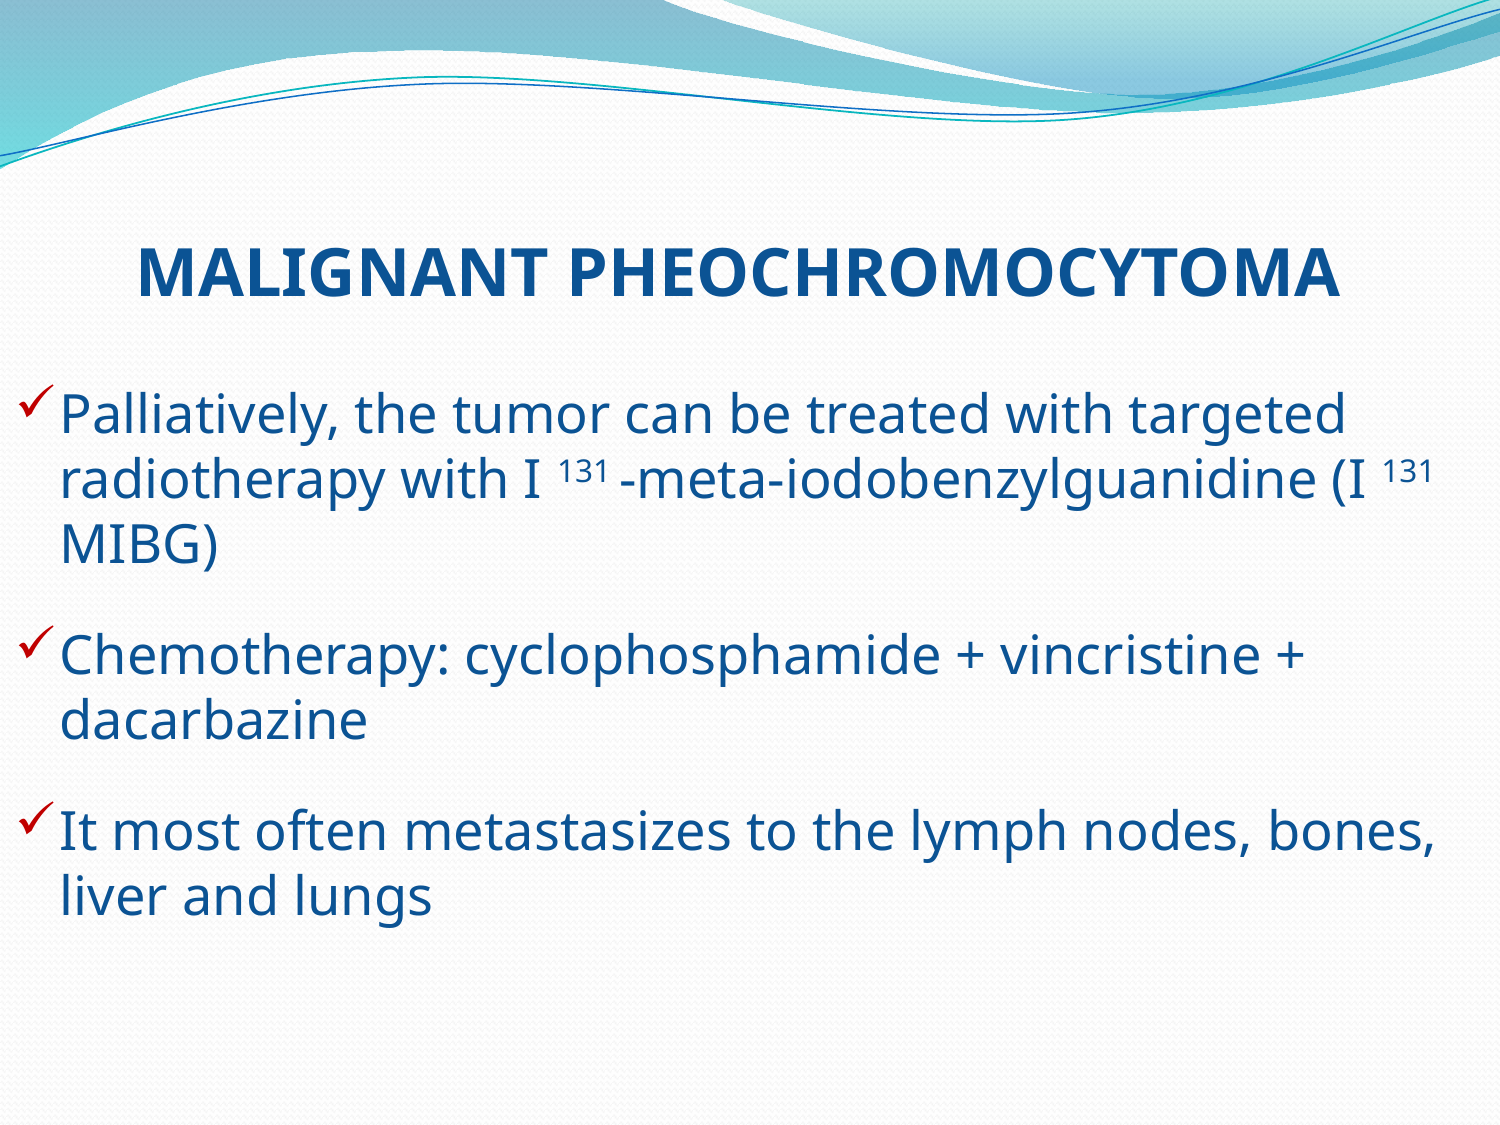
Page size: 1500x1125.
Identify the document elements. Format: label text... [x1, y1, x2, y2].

list MALIGNANT PHEOCHROMOCYTOMA Palliatively, the tumor can be treated with targeted radiotherapy with I 131 -meta-iodobenzylguanidine (I 131 MIBG) Chemotherapy: cyclophosphamide + vincristine + dacarbazine It most often metastasizes to the lymph nodes, bones, liver and lungs [0, 222, 1477, 1038]
